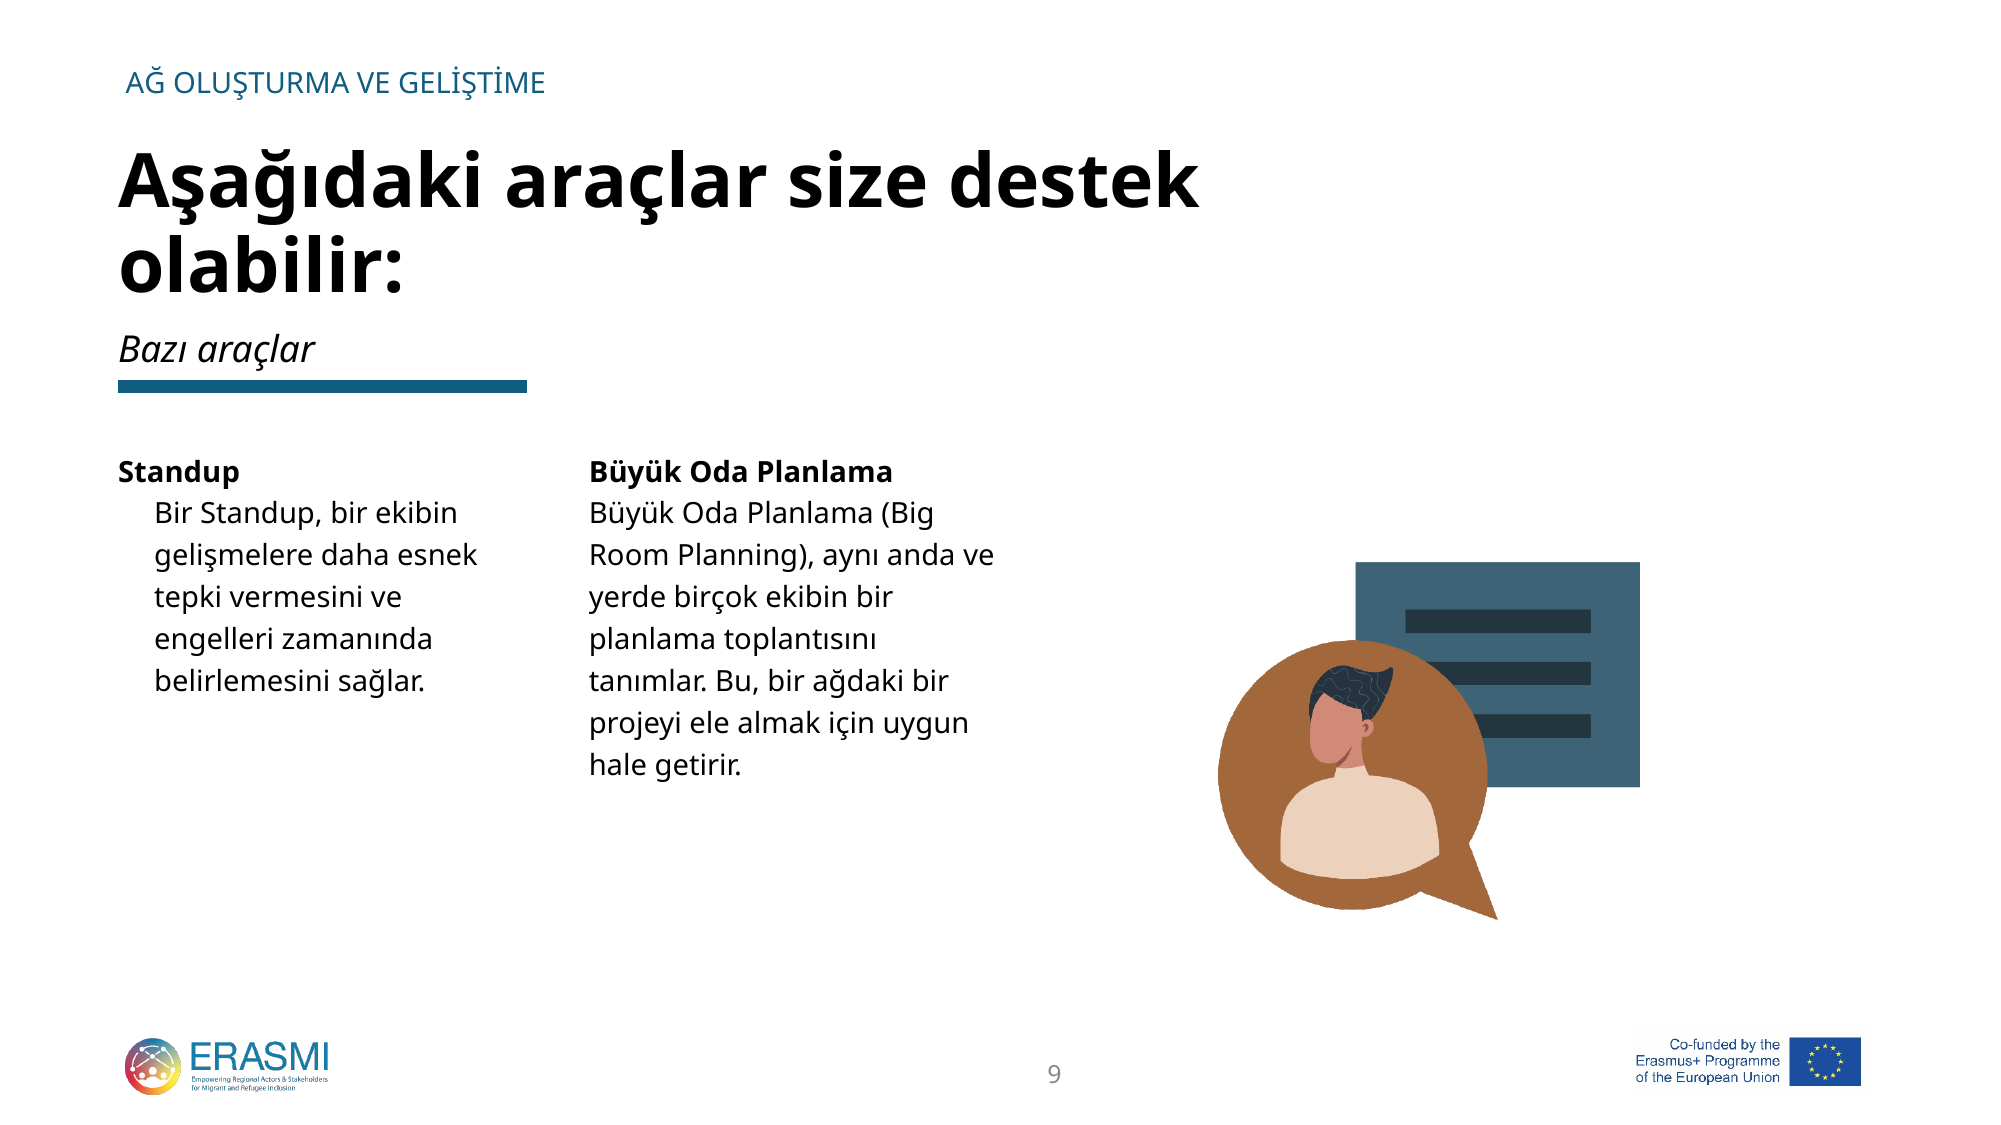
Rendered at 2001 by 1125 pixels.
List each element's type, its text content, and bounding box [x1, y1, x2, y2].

picture [1630, 1025, 1872, 1098]
list Bazı araçlar [117, 311, 528, 371]
list Standup Bir Standup, bir ekibin gelişmelere daha esnek tepki vermesini ve engelleri zamanında belirlemesini sağlar. Büyük Oda Planlama Büyük Oda Planlama (Big Room Planning), aynı anda ve yerde birçok ekibin bir planlama toplantısını tanımlar. Bu, bir ağdaki bir projeyi ele almak için uygun hale getirir. [117, 445, 1472, 965]
picture [1217, 562, 1640, 920]
picture [118, 1035, 332, 1098]
title Aşağıdaki araçlar size destek olabilir: [117, 138, 1472, 297]
